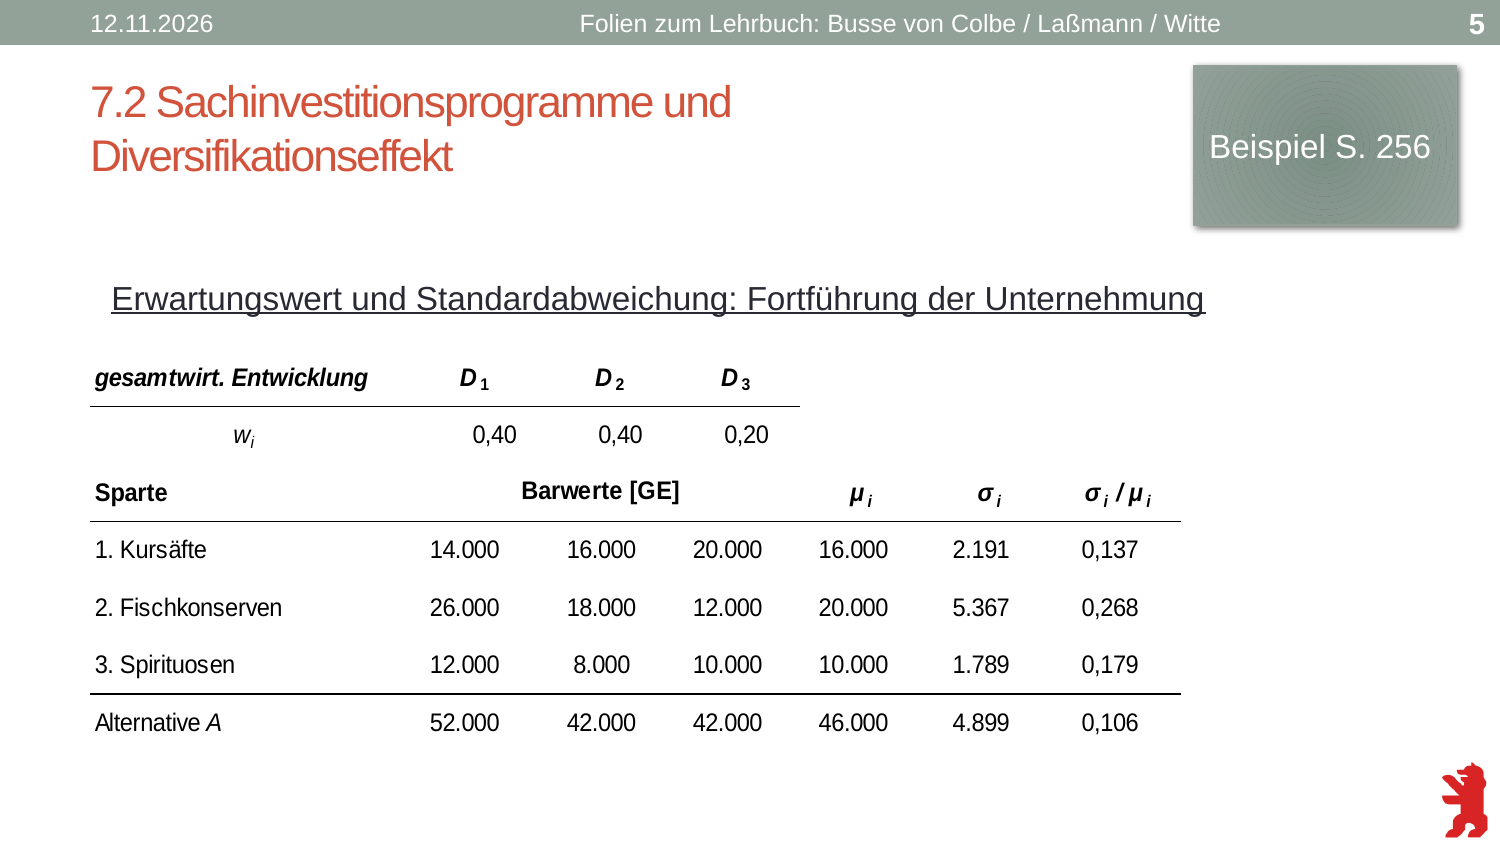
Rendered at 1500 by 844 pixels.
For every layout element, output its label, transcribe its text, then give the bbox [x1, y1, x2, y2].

slide_number 5 [1325, 2, 1500, 43]
title 7.2 Sachinvestitionsprogramme und Diversifikationseffekt [75, 65, 1192, 188]
footer Folien zum Lehrbuch: Busse von Colbe / Laßmann / Witte [562, 2, 1238, 43]
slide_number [75, 2, 550, 43]
text_box Beispiel S. 256 [1193, 65, 1457, 226]
picture [1434, 760, 1500, 844]
text_box Erwartungswert und Standardabweichung: Fortführung der Unternehmung [96, 269, 1221, 325]
picture [89, 347, 1183, 753]
